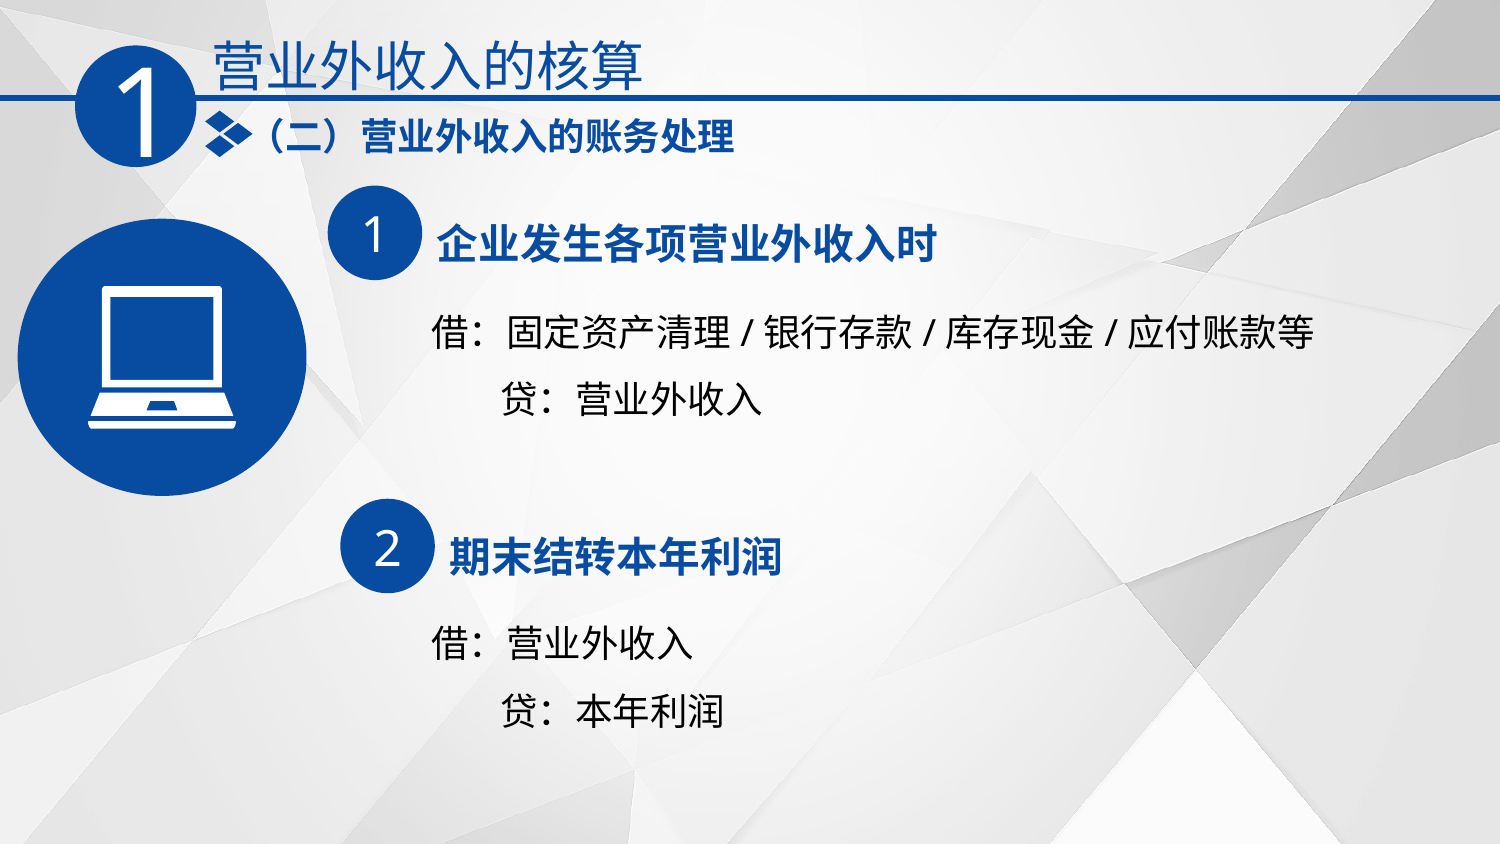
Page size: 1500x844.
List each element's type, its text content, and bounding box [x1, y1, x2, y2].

text_box 企业发生各项营业外收入时 [422, 185, 1500, 276]
picture [0, 101, 1500, 844]
text_box 期末结转本年利润 [434, 498, 1500, 589]
text_box [205, 135, 235, 158]
text_box [75, 74, 84, 97]
picture [0, 0, 1500, 95]
text_box [205, 110, 235, 133]
text_box 借：固定资产清理/银行存款/库存现金/应付账款等 贷：营业外收入 [416, 279, 1423, 429]
text_box 借：营业外收入 贷：本年利润 [416, 590, 1423, 740]
text_box [75, 107, 84, 138]
text_box （二）营业外收入的账务处理 [235, 107, 748, 164]
text_box 2 [340, 498, 434, 594]
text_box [17, 218, 307, 497]
text_box [223, 122, 253, 145]
text_box 1 [84, 107, 203, 171]
text_box 1 [327, 185, 422, 281]
text_box 营业外收入的核算 [198, 37, 875, 92]
text_box 1 [84, 45, 203, 97]
